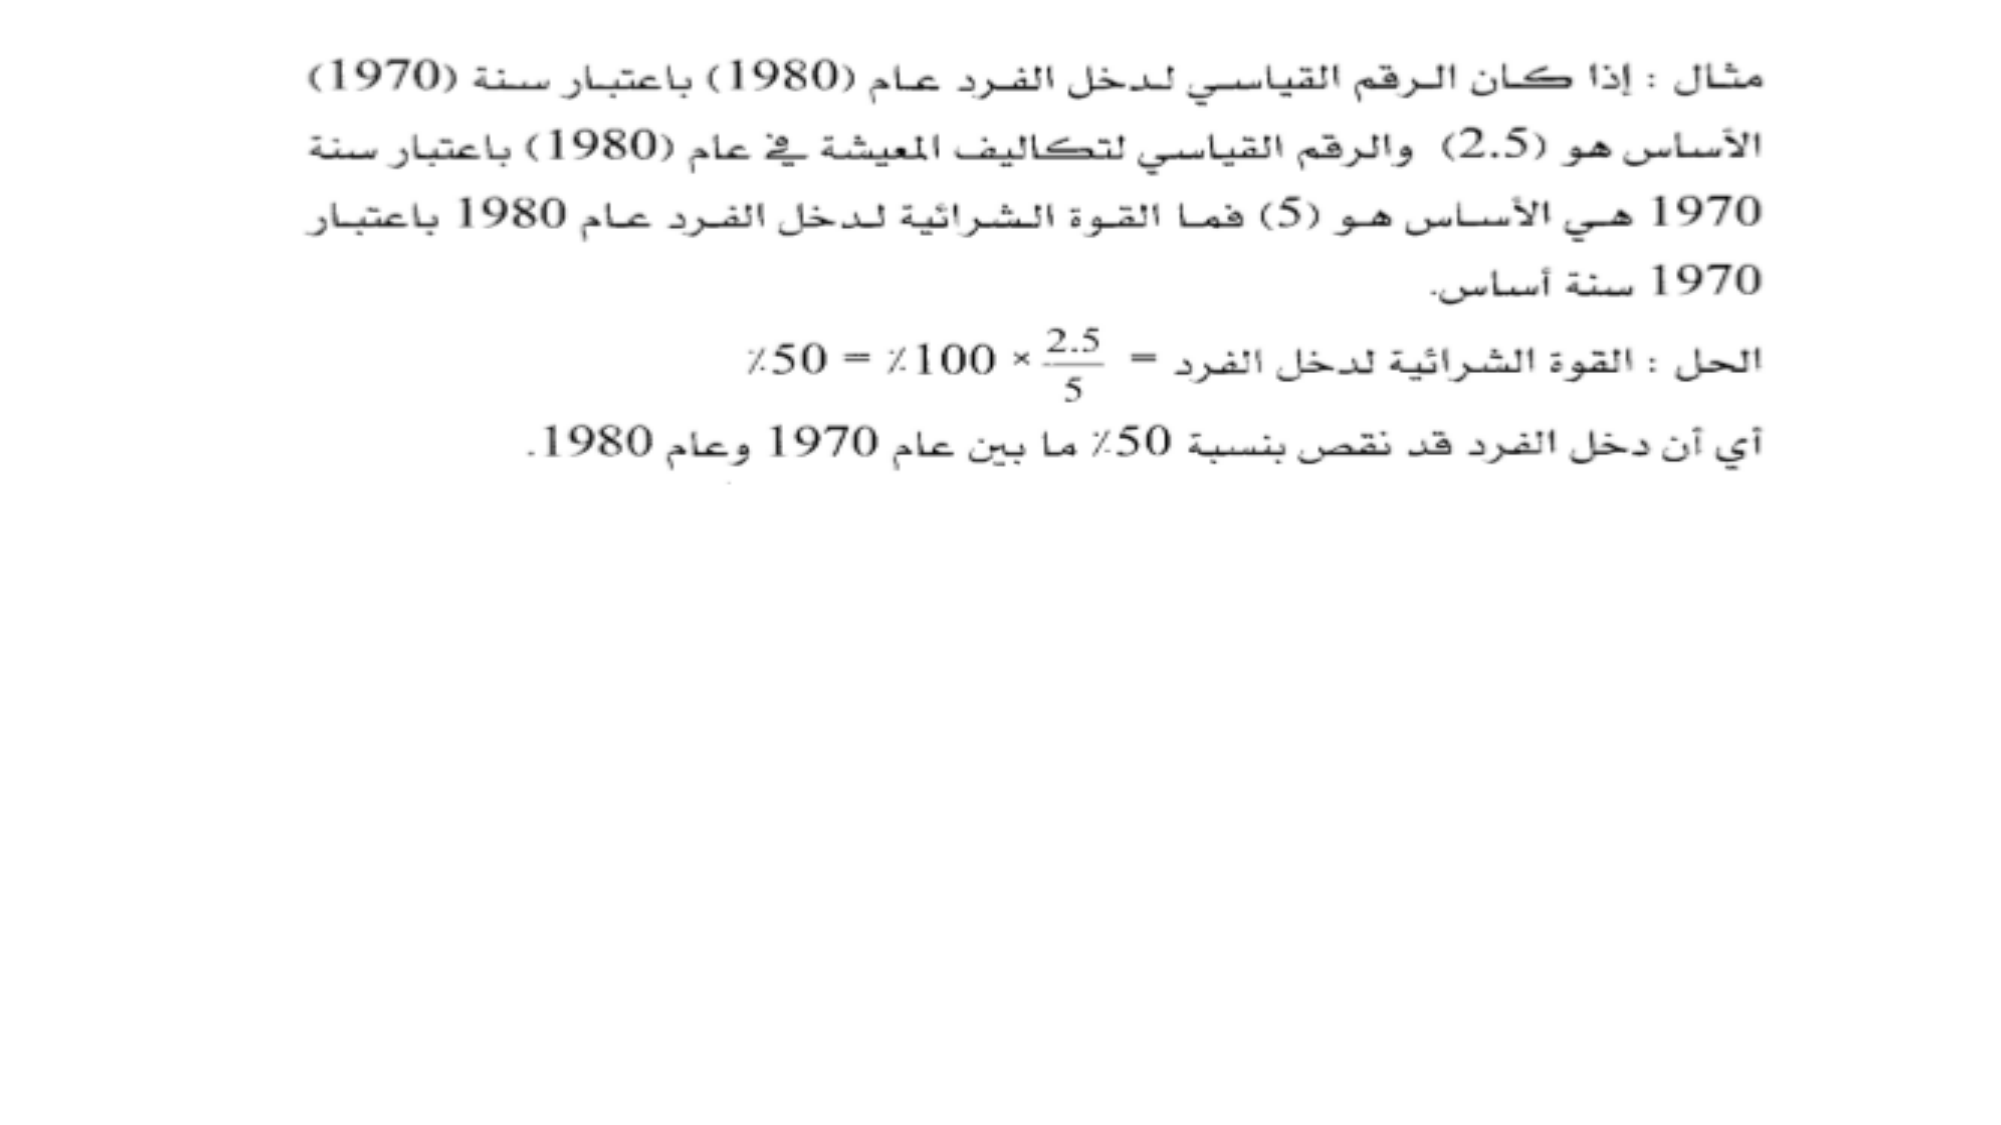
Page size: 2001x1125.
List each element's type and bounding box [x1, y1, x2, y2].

picture [243, 40, 1802, 552]
